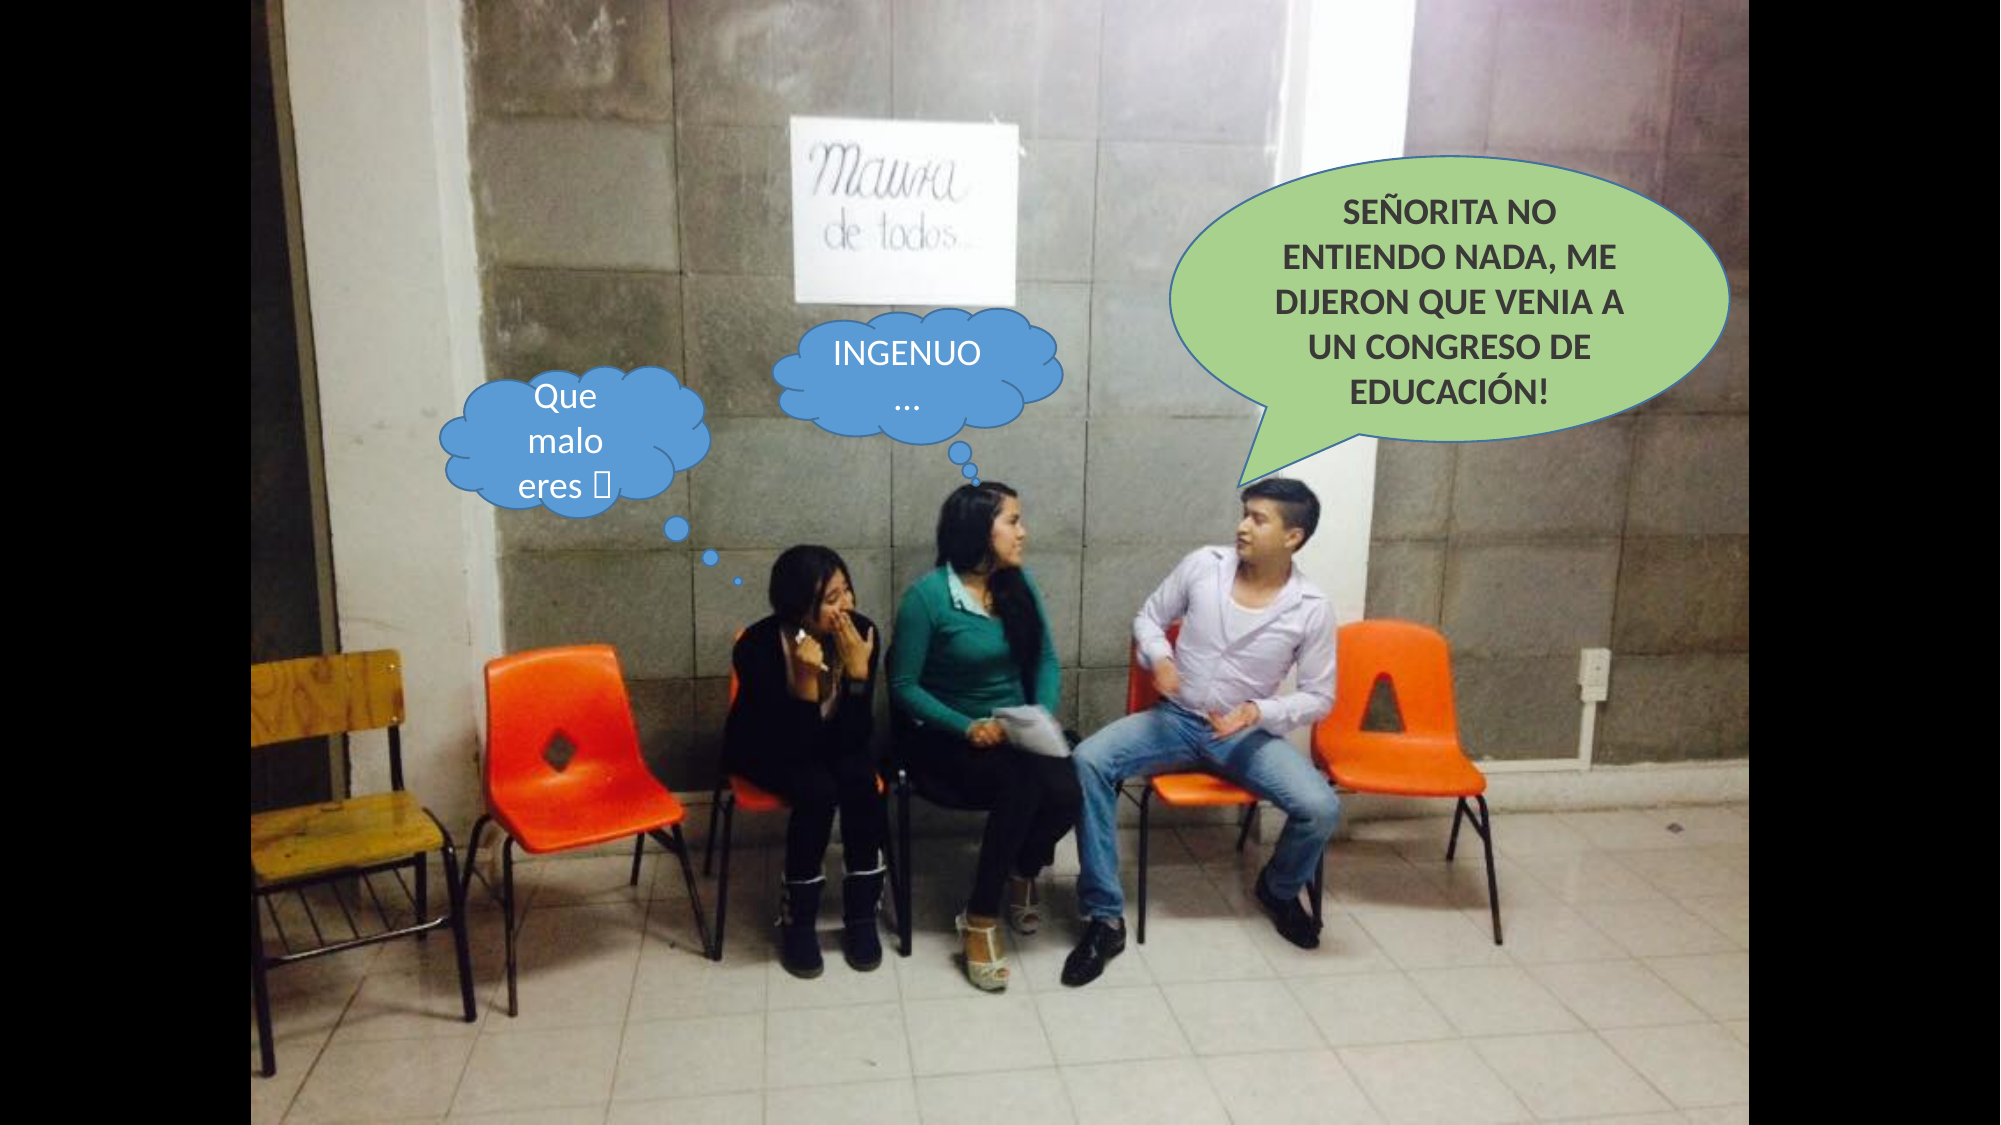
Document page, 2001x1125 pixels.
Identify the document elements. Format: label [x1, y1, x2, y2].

picture [250, 0, 1749, 1125]
